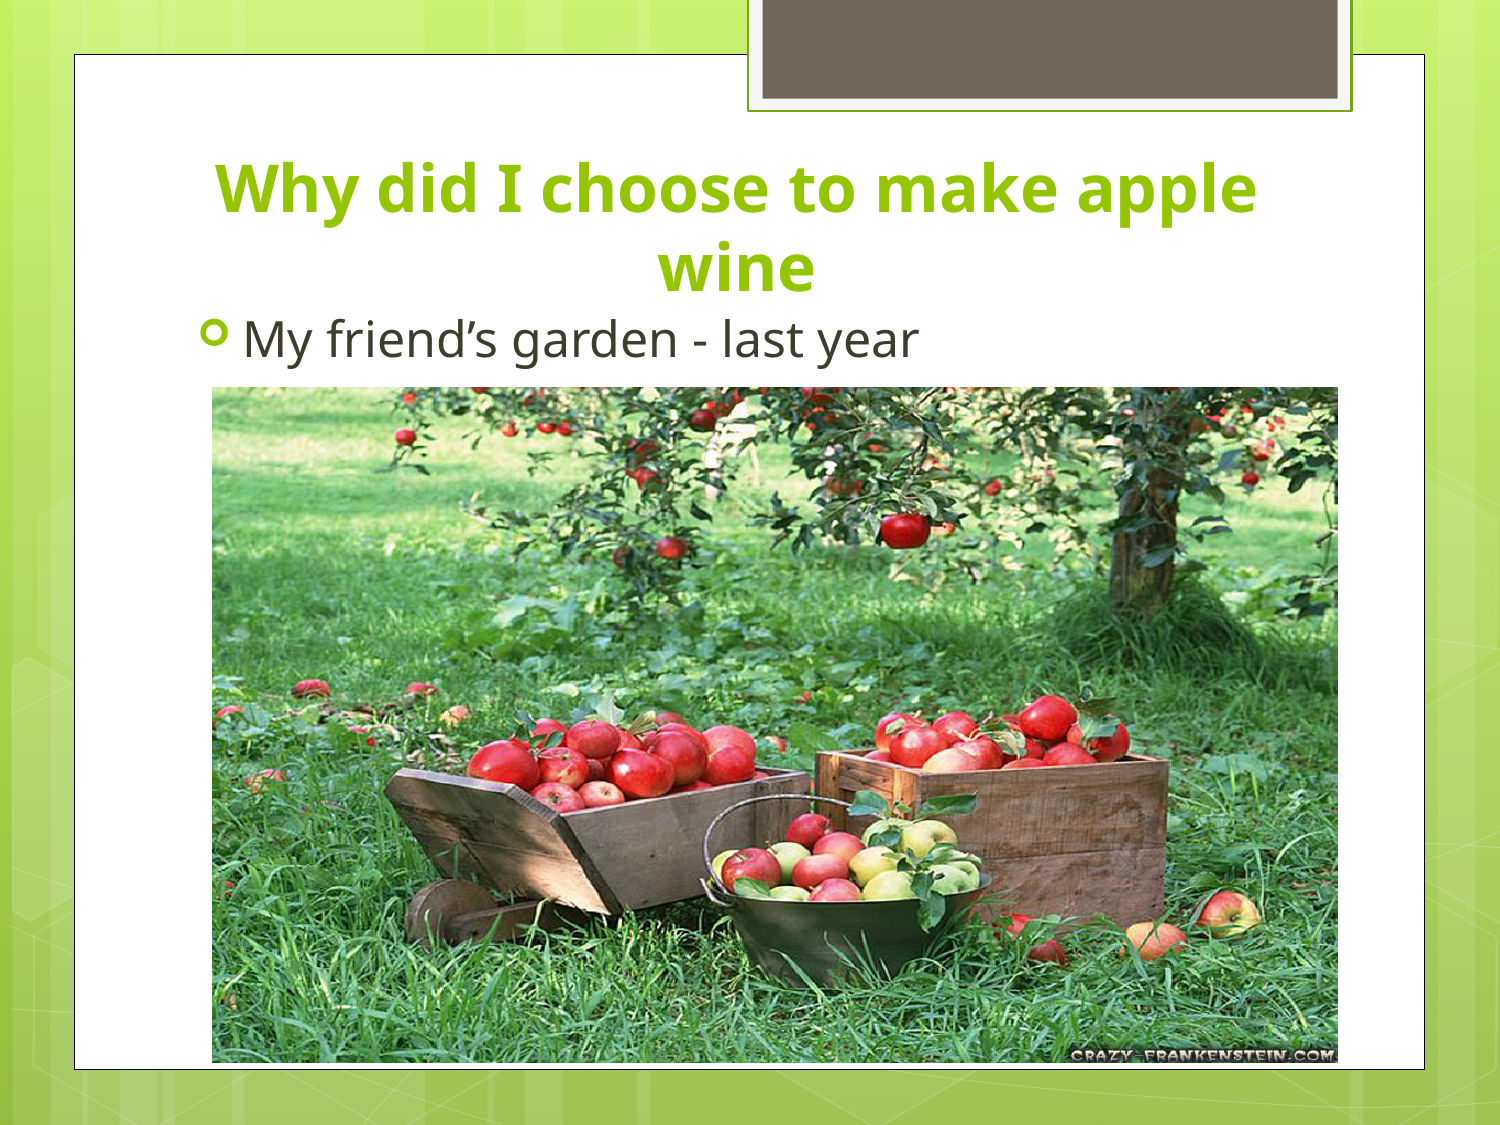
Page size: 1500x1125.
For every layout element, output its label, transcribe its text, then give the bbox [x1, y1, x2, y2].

picture [212, 387, 1338, 1063]
list My friend’s garden - last year [171, 299, 1283, 957]
title Why did I choose to make apple wine [112, 137, 1363, 313]
